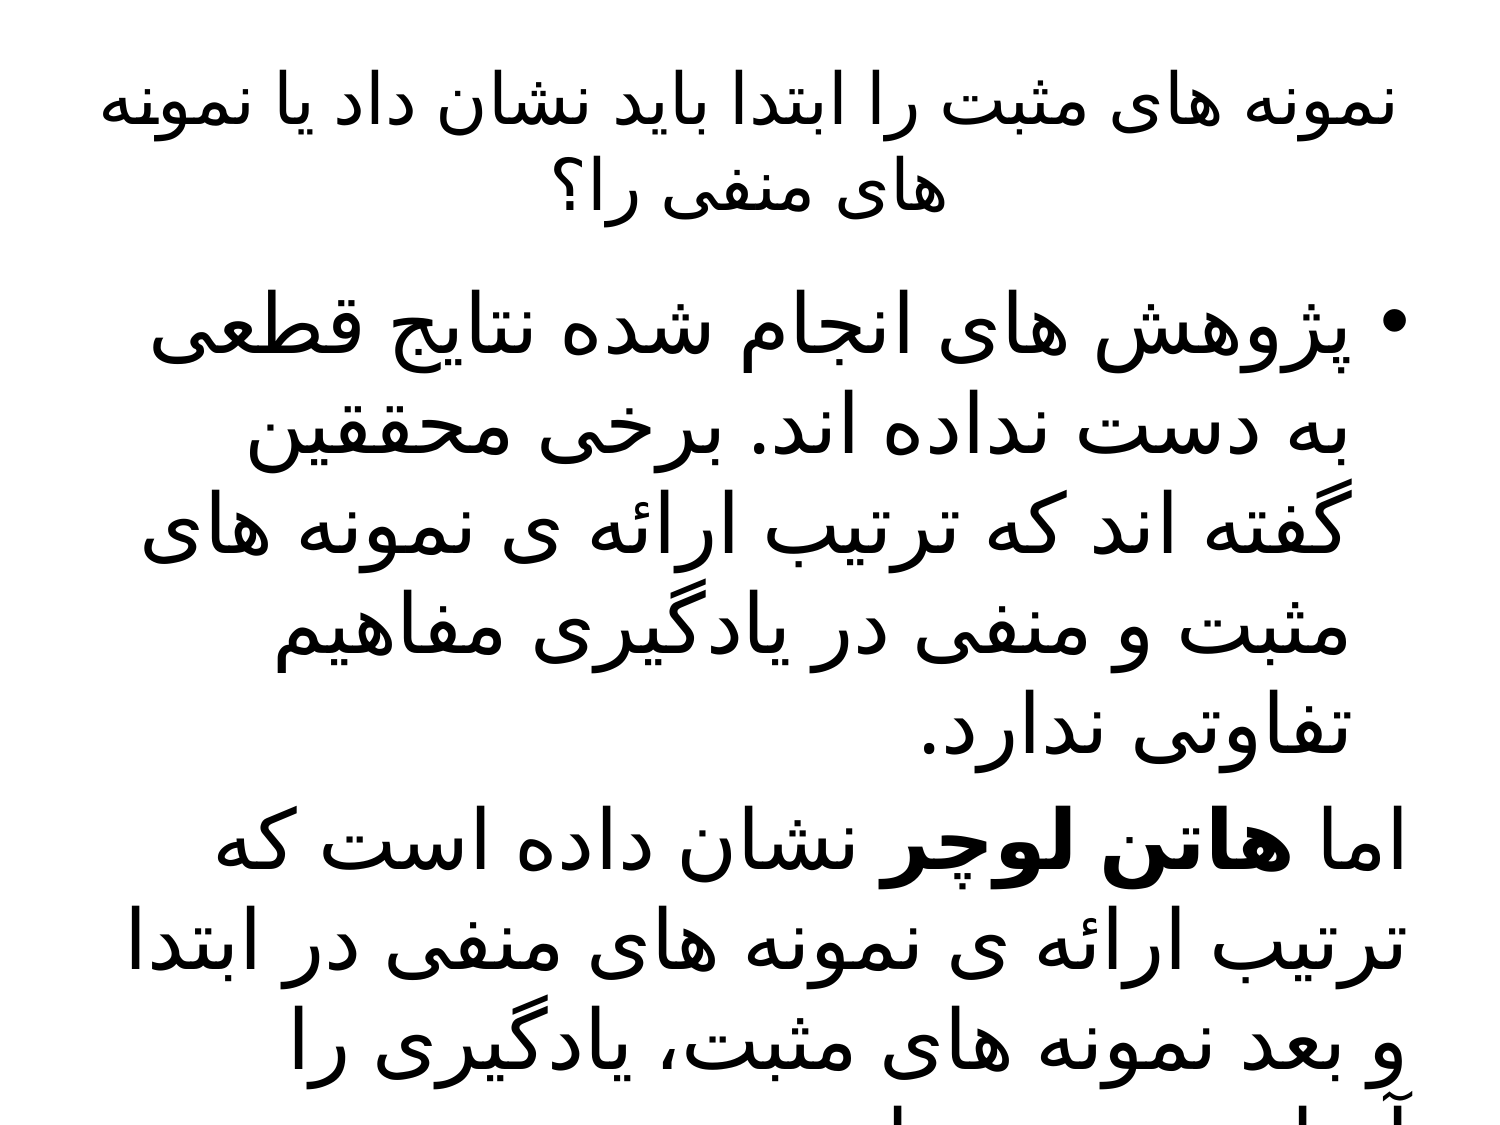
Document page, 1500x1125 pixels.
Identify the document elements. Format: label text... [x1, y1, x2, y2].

title نمونه های مثبت را ابتدا باید نشان داد یا نمونه های منفی را؟ [75, 45, 1425, 233]
list پژوهش های انجام شده نتایج قطعی به دست نداده اند. برخی محققین گفته اند که ترتیب ارائه ی نمونه های مثبت و منفی در یادگیری مفاهیم تفاوتی ندارد. اما هاتن لوچر نشان داده است که ترتیب ارائه ی نمونه های منفی در ابتدا و بعد نمونه های مثبت، یادگیری را آسان تر می سازد. [75, 262, 1425, 1005]
